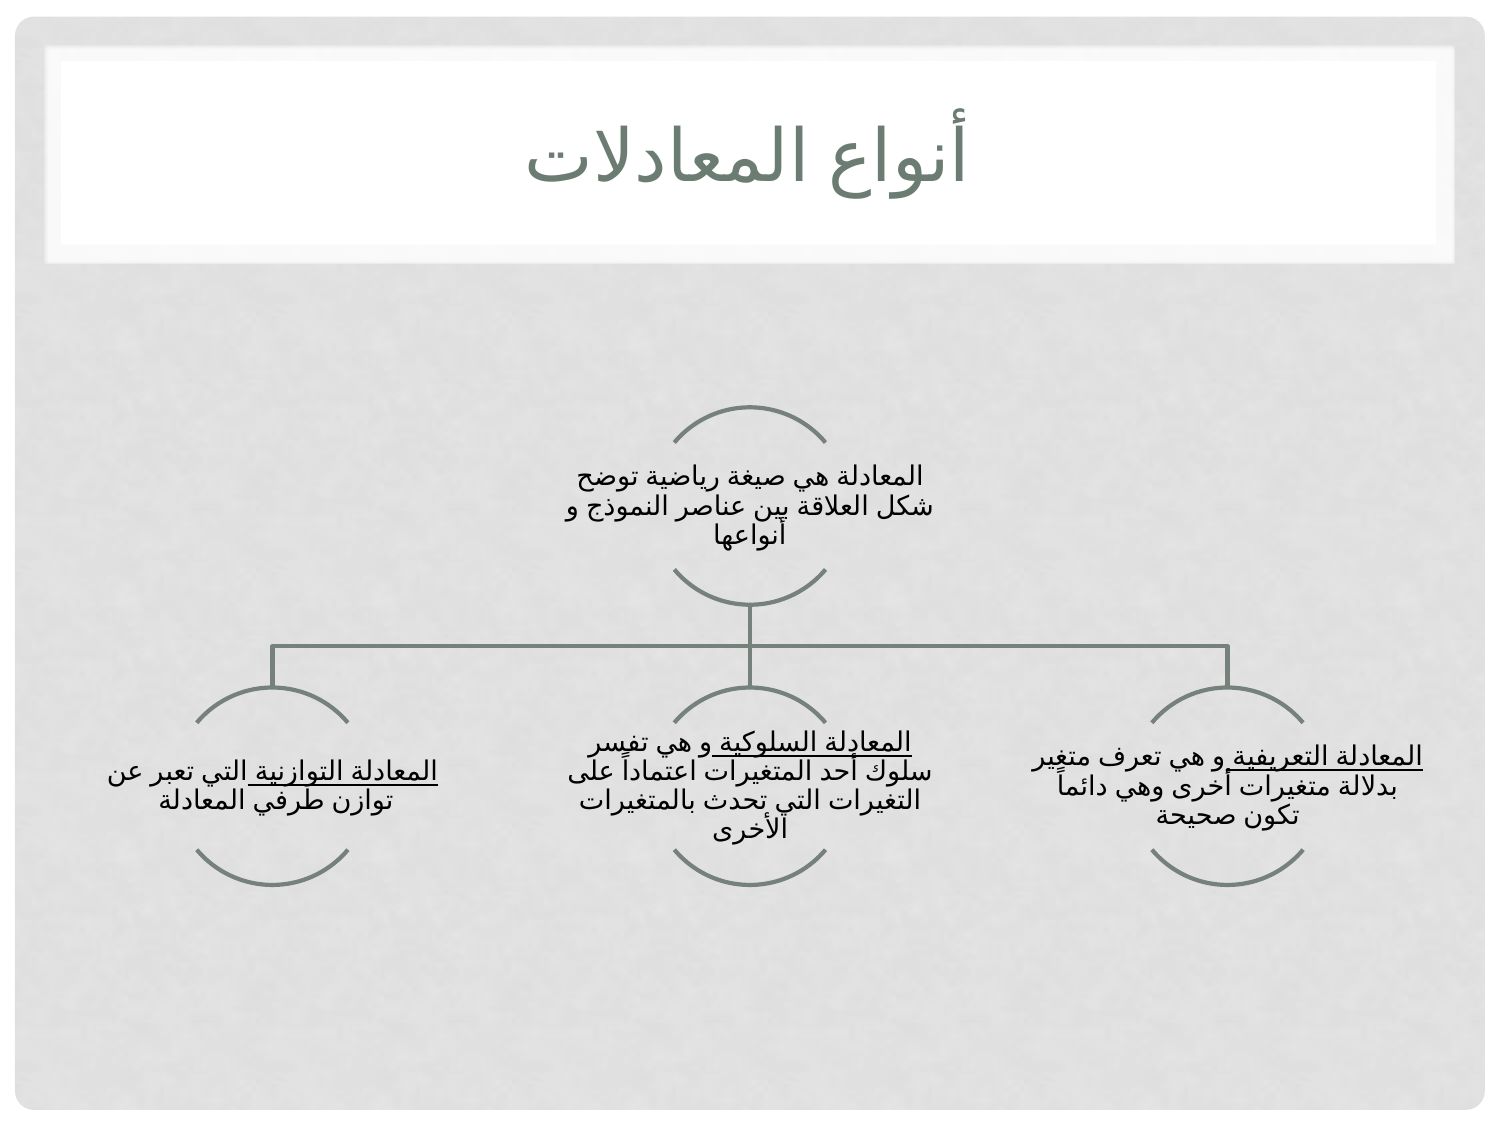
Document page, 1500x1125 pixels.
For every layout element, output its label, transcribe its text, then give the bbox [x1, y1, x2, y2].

title أنواع المعادلات [69, 66, 1425, 238]
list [74, 287, 1426, 1006]
